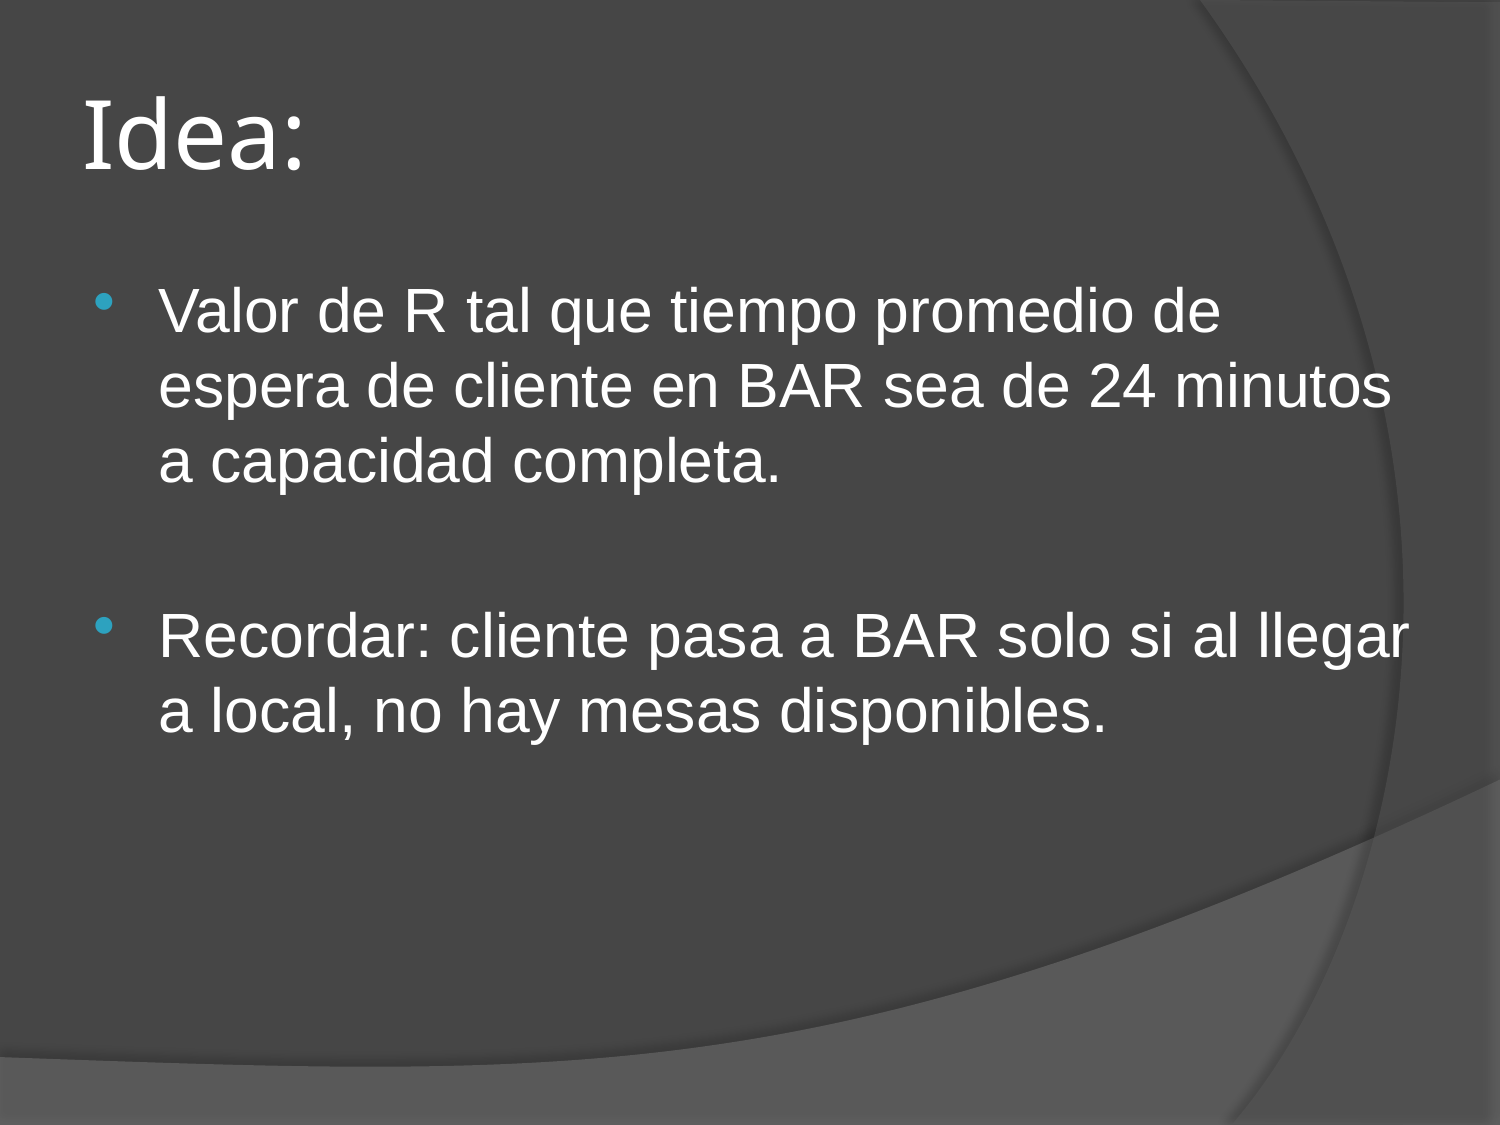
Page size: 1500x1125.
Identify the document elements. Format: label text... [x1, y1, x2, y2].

title Idea: [75, 37, 1300, 225]
list Valor de R tal que tiempo promedio de espera de cliente en BAR sea de 24 minutos a capacidad completa. Recordar: cliente pasa a BAR solo si al llegar a local, no hay mesas disponibles. [75, 262, 1438, 1005]
